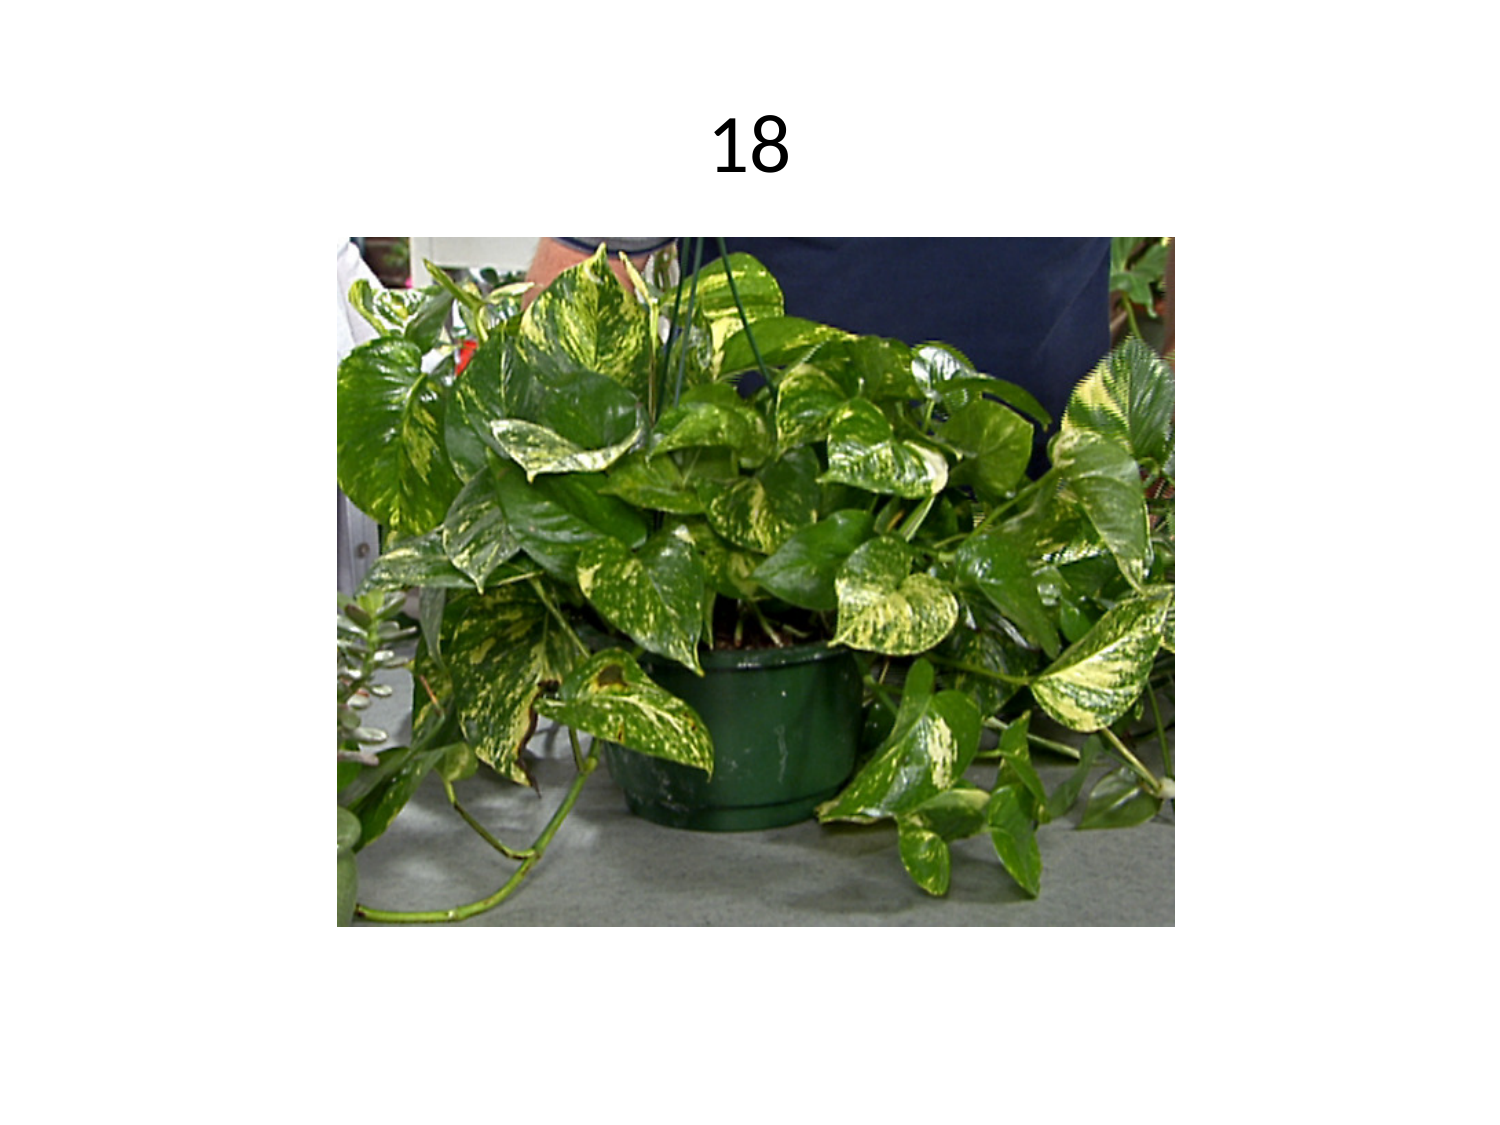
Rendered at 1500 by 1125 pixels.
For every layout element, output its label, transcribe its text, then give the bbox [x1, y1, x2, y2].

picture [337, 237, 1176, 927]
title 18 [75, 45, 1425, 233]
